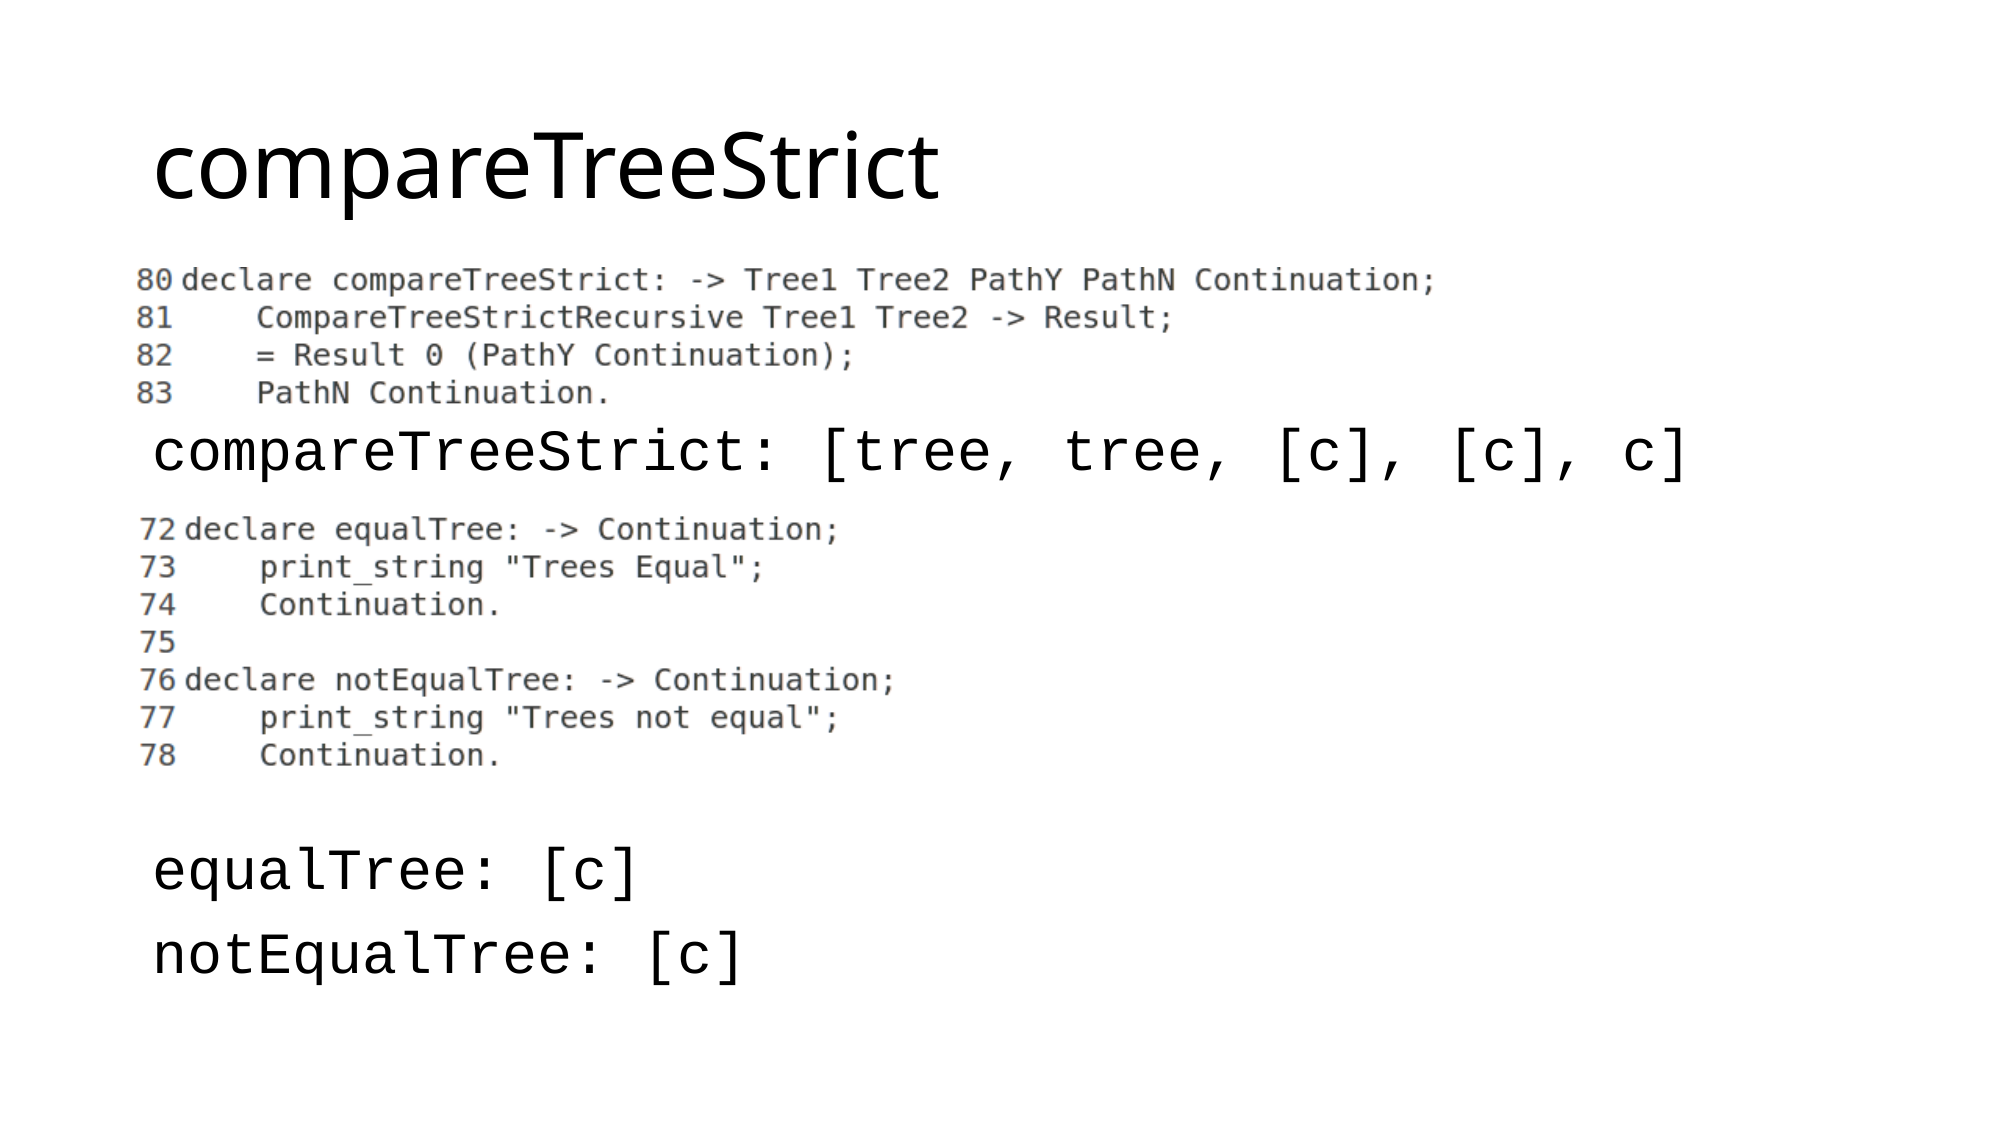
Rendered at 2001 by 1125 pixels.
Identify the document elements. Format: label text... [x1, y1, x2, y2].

title compareTreeStrict [137, 59, 1863, 278]
picture [122, 267, 1440, 413]
picture [122, 515, 909, 781]
list compareTreeStrict: [tree, tree, [c], [c], c] equalTree: [c] notEqualTree: [c] [137, 412, 1863, 1014]
